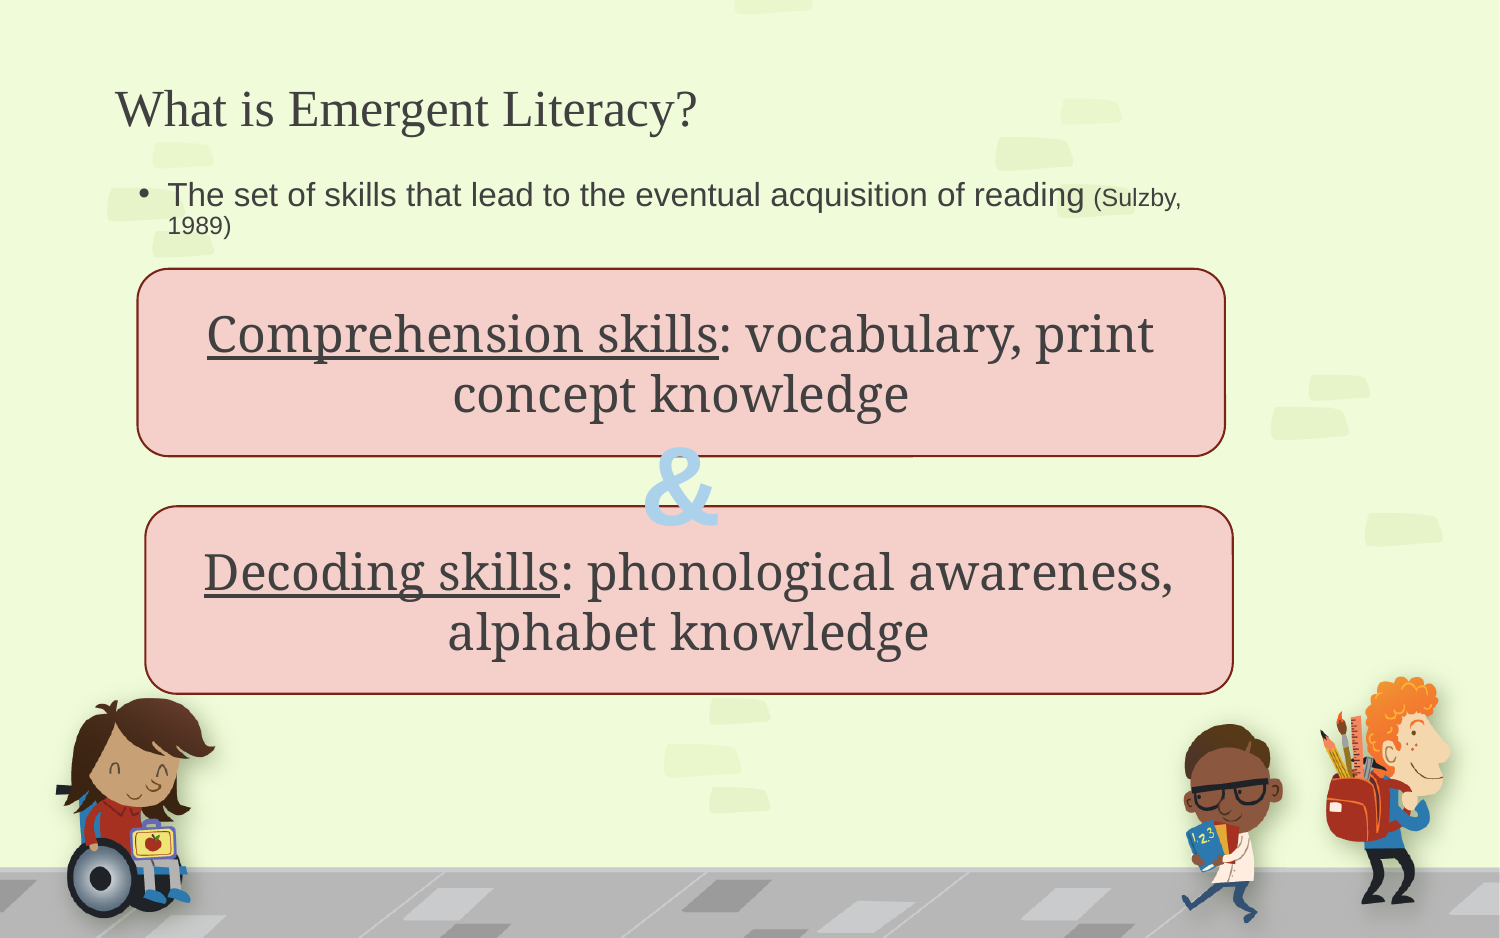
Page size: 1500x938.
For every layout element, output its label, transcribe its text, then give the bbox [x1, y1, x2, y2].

list The set of skills that lead to the eventual acquisition of reading (Sulzby, 1989) [126, 171, 1252, 257]
picture [0, 0, 1500, 938]
text_box Decoding skills: phonological awareness, alphabet knowledge [144, 505, 1234, 695]
text_box & [625, 405, 737, 556]
text_box Comprehension skills: vocabulary, print concept knowledge [136, 267, 1227, 458]
title What is Emergent Literacy? [103, 50, 1313, 144]
